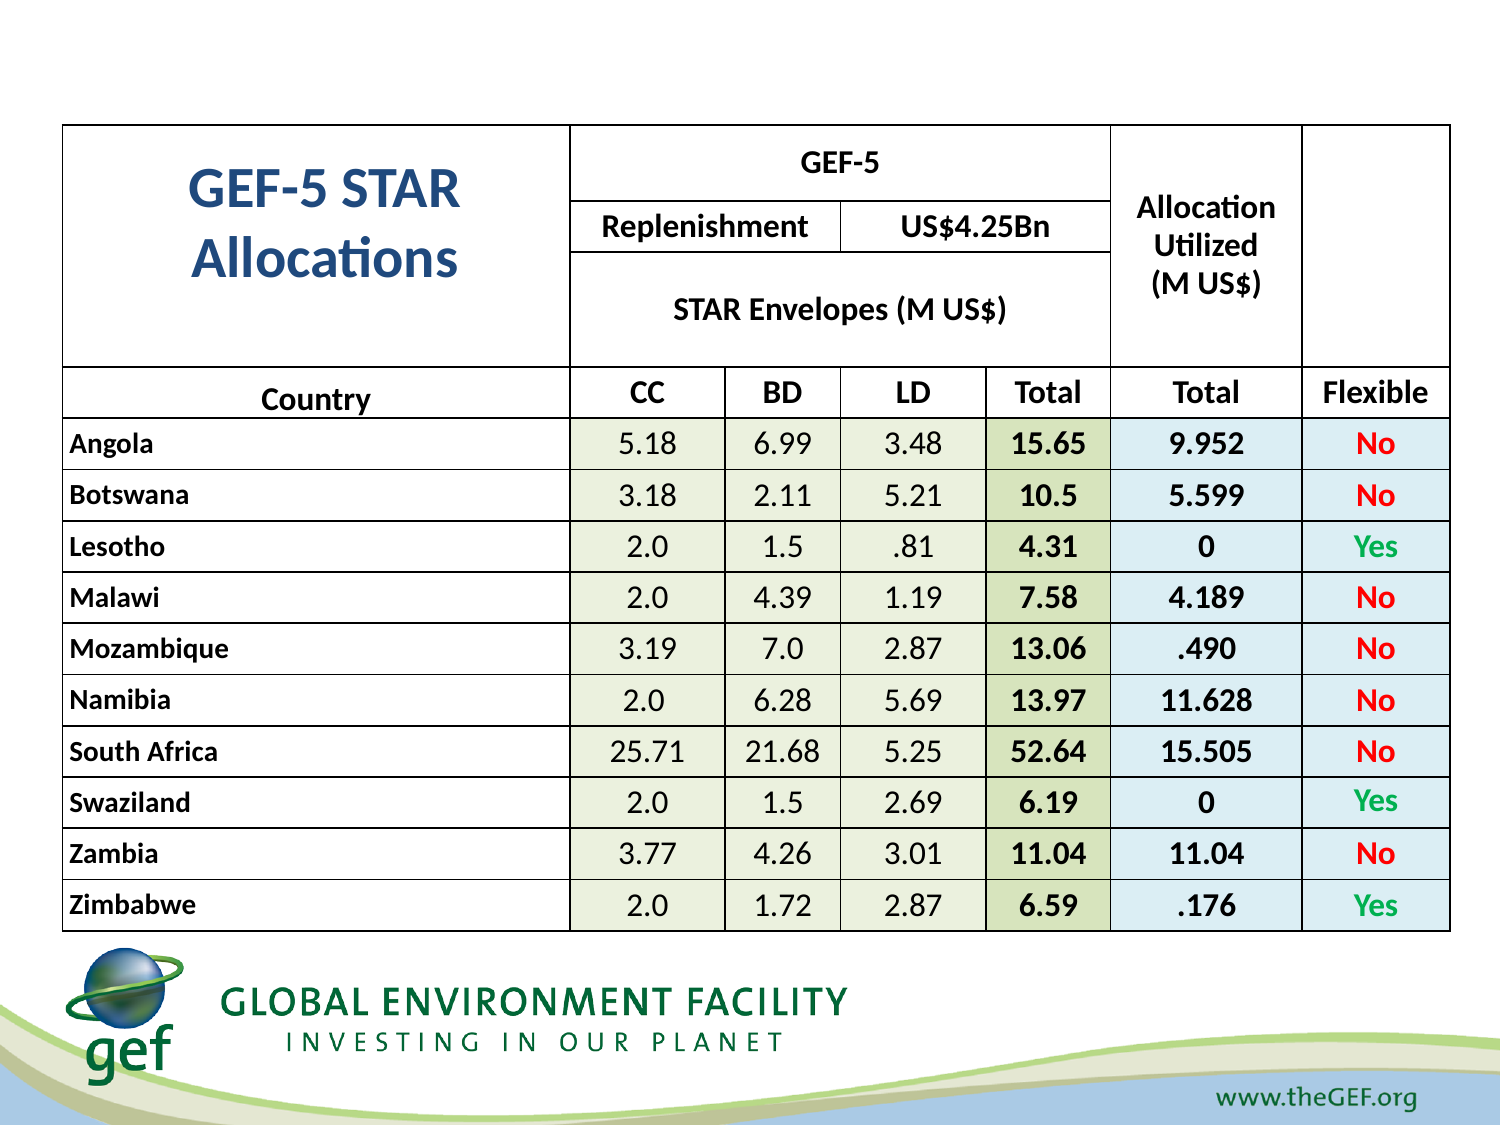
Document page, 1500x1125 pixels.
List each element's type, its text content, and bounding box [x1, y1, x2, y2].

table_header Allocation Utilized (M US$) [1111, 126, 1301, 366]
table_cell Replenishment [613, 202, 840, 251]
table_cell 21.68 [726, 727, 840, 776]
table_cell Country [63, 368, 569, 417]
table_cell 5.18 [571, 419, 724, 469]
table_cell 11.04 [1111, 829, 1301, 879]
table_cell 11.04 [987, 829, 1110, 879]
table_cell Total [1111, 368, 1301, 417]
table_cell Swaziland [63, 778, 569, 827]
table_cell 5.25 [841, 727, 985, 776]
table_cell No [1303, 727, 1449, 776]
table_header [1303, 126, 1449, 366]
table_cell LD [841, 368, 985, 417]
table_cell Yes [1303, 522, 1449, 571]
table_cell 25.71 [571, 727, 724, 776]
table_cell No [1303, 419, 1449, 469]
table_cell STAR Envelopes (M US$) [571, 253, 1110, 366]
table_cell 0 [1111, 522, 1301, 571]
table_cell 7.58 [987, 573, 1110, 622]
picture [0, 920, 1500, 1125]
table_cell Angola [63, 419, 569, 469]
table_cell 2.0 [571, 675, 724, 725]
table_cell 1.19 [841, 573, 985, 622]
table_cell 6.19 [987, 778, 1110, 827]
table_cell 3.18 [571, 470, 724, 520]
table_header [63, 126, 569, 162]
table_cell 4.26 [726, 829, 840, 879]
table_cell No [1303, 624, 1449, 674]
table_cell 15.65 [987, 419, 1110, 469]
table_cell No [1303, 829, 1449, 879]
table_cell 3.48 [841, 419, 985, 469]
table_cell No [1303, 573, 1449, 622]
table_cell 5.69 [841, 675, 985, 725]
table_cell Total [987, 368, 1110, 417]
table_cell .490 [1111, 624, 1301, 674]
table_cell Namibia [63, 675, 569, 725]
table_cell CC [571, 368, 724, 417]
table_cell No [1303, 470, 1449, 520]
table_cell 4.39 [726, 573, 840, 622]
table_cell 2.0 [571, 573, 724, 622]
table_cell 5.21 [841, 470, 985, 520]
table_cell Yes [1303, 778, 1449, 827]
table_cell Malawi [63, 573, 569, 622]
table_cell BD [726, 368, 840, 417]
table_cell 4.189 [1111, 573, 1301, 622]
table_cell Flexible [1303, 368, 1449, 417]
table_cell 2.0 [571, 522, 724, 571]
table_cell US$4.25Bn [841, 202, 1110, 251]
table_cell 2.69 [841, 778, 985, 827]
table_cell Zimbabwe [63, 880, 569, 930]
title GEF-5 STAR Allocations [37, 162, 613, 276]
table_cell 1.5 [726, 522, 840, 571]
table_cell 15.505 [1111, 727, 1301, 776]
table_header [63, 276, 569, 366]
table_cell 6.28 [726, 675, 840, 725]
table_cell No [1303, 675, 1449, 725]
table_cell 9.952 [1111, 419, 1301, 469]
table_cell 52.64 [987, 727, 1110, 776]
table_cell Zambia [63, 829, 569, 879]
table_cell 4.31 [987, 522, 1110, 571]
table_cell 2.87 [841, 624, 985, 674]
table_cell 0 [1111, 778, 1301, 827]
table_cell 7.0 [726, 624, 840, 674]
table_cell 3.01 [841, 829, 985, 879]
table_cell 10.5 [987, 470, 1110, 520]
table_cell 1.5 [726, 778, 840, 827]
table_header GEF-5 [571, 126, 1110, 200]
table_cell 11.628 [1111, 675, 1301, 725]
table_cell 6.99 [726, 419, 840, 469]
table_cell Yes [1303, 880, 1449, 930]
table_cell 5.599 [1111, 470, 1301, 520]
table_cell 2.0 [571, 880, 724, 930]
table_cell Botswana [63, 470, 569, 520]
table_cell 1.72 [726, 880, 840, 930]
table_cell .176 [1111, 880, 1301, 930]
table_cell 13.06 [987, 624, 1110, 674]
table_cell 3.19 [571, 624, 724, 674]
table_cell Lesotho [63, 522, 569, 571]
table_cell 2.87 [841, 880, 985, 930]
table_cell South Africa [63, 727, 569, 776]
table_cell Mozambique [63, 624, 569, 674]
table_cell 3.77 [571, 829, 724, 879]
table_cell 2.0 [571, 778, 724, 827]
table_cell 13.97 [987, 675, 1110, 725]
table_cell 2.11 [726, 470, 840, 520]
table_cell 6.59 [987, 880, 1110, 930]
table_cell .81 [841, 522, 985, 571]
